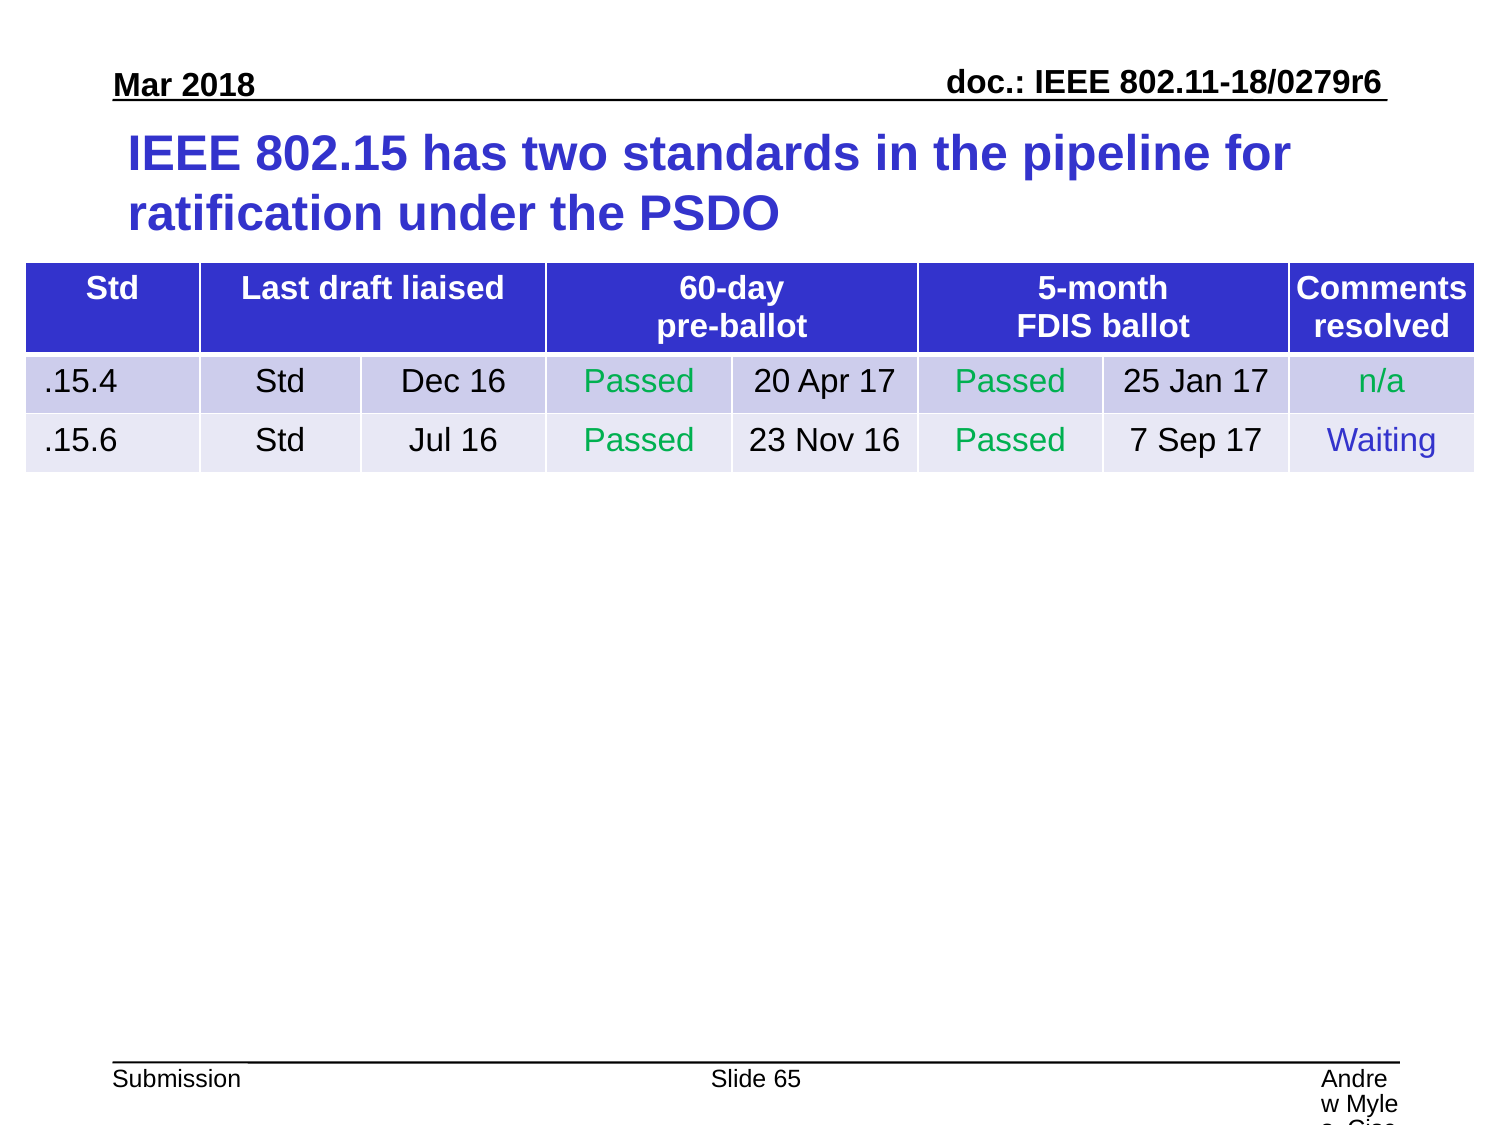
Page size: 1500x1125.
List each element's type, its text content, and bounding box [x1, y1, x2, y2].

table_cell 7 Sep 17 [1104, 414, 1288, 472]
table_cell Waiting [1290, 414, 1474, 472]
table_cell 20 Apr 17 [733, 357, 917, 413]
table_cell Passed [919, 414, 1102, 472]
table_cell Passed [919, 357, 1102, 413]
table_cell Passed [547, 414, 731, 472]
slide_number Slide 65 [709, 1061, 803, 1093]
table_cell 23 Nov 16 [733, 414, 917, 472]
table_cell Std [201, 357, 360, 413]
table_cell Jul 16 [362, 414, 545, 472]
table_cell Passed [547, 357, 731, 413]
table_header 5-month FDIS ballot [919, 263, 1288, 352]
table_cell 25 Jan 17 [1104, 357, 1288, 413]
table_cell Std [201, 414, 360, 472]
table_cell .15.6 [26, 414, 199, 472]
title IEEE 802.15 has two standards in the pipeline for ratification under the PSDO [112, 112, 1388, 262]
table_header Std [26, 263, 199, 352]
table_cell Dec 16 [362, 357, 545, 413]
table_header 60-day pre-ballot [547, 263, 917, 352]
table_header Last draft liaised [201, 263, 545, 352]
table_cell n/a [1290, 357, 1474, 413]
table_header Comments resolved [1290, 263, 1474, 352]
footer Andrew Myles, Cisco [1320, 1061, 1402, 1093]
table_cell .15.4 [26, 357, 199, 413]
